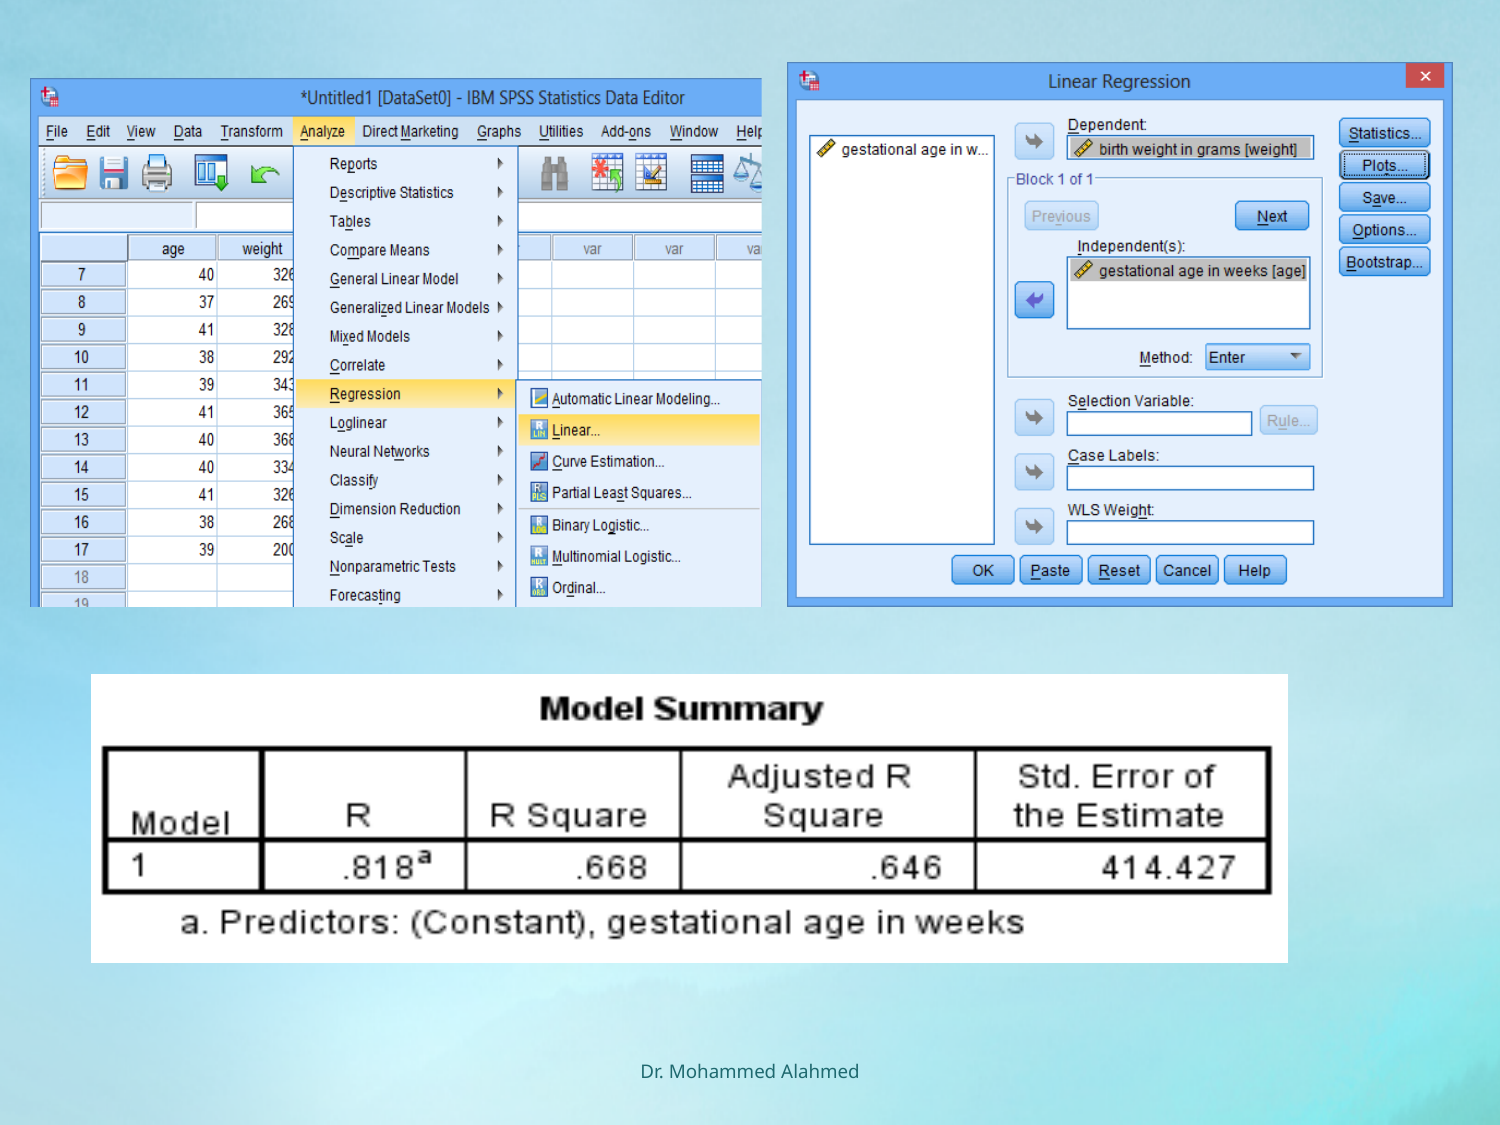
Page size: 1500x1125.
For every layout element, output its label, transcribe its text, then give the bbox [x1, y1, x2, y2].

footer Dr. Mohammed Alahmed [512, 1042, 988, 1103]
picture [0, 0, 1500, 1125]
